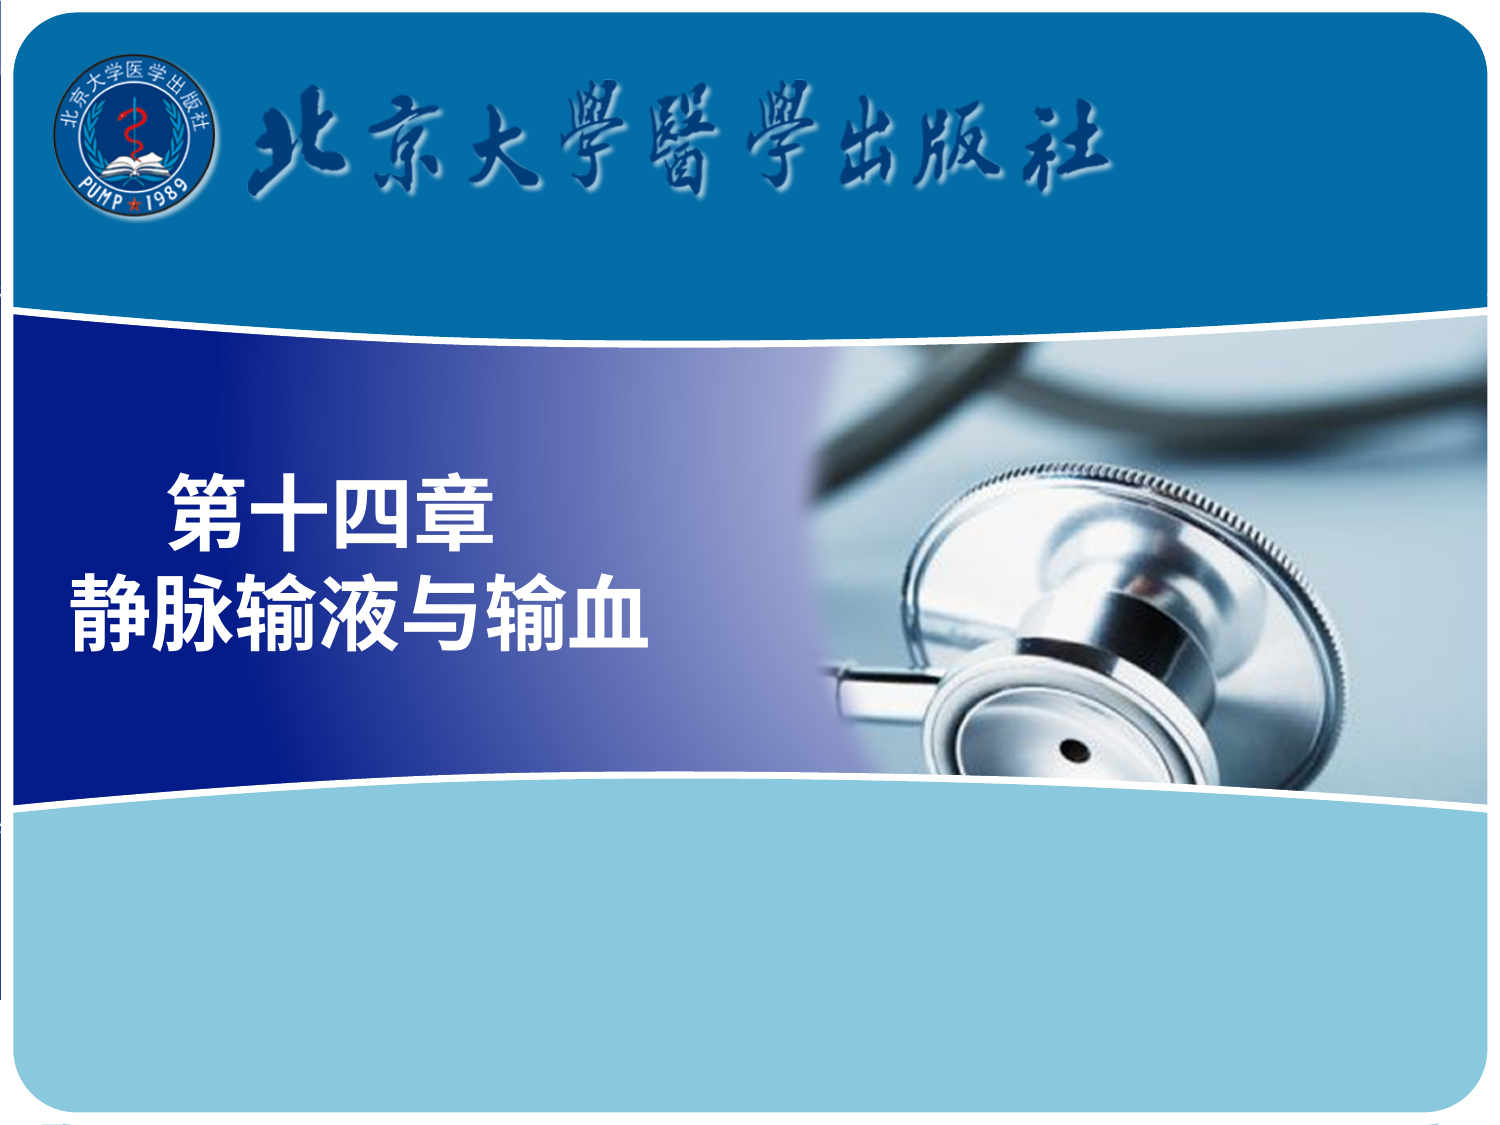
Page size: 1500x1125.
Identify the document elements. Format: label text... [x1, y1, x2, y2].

picture [53, 54, 1117, 225]
title 第十四章 静脉输液与输血 [52, 373, 904, 749]
picture [14, 315, 1487, 805]
